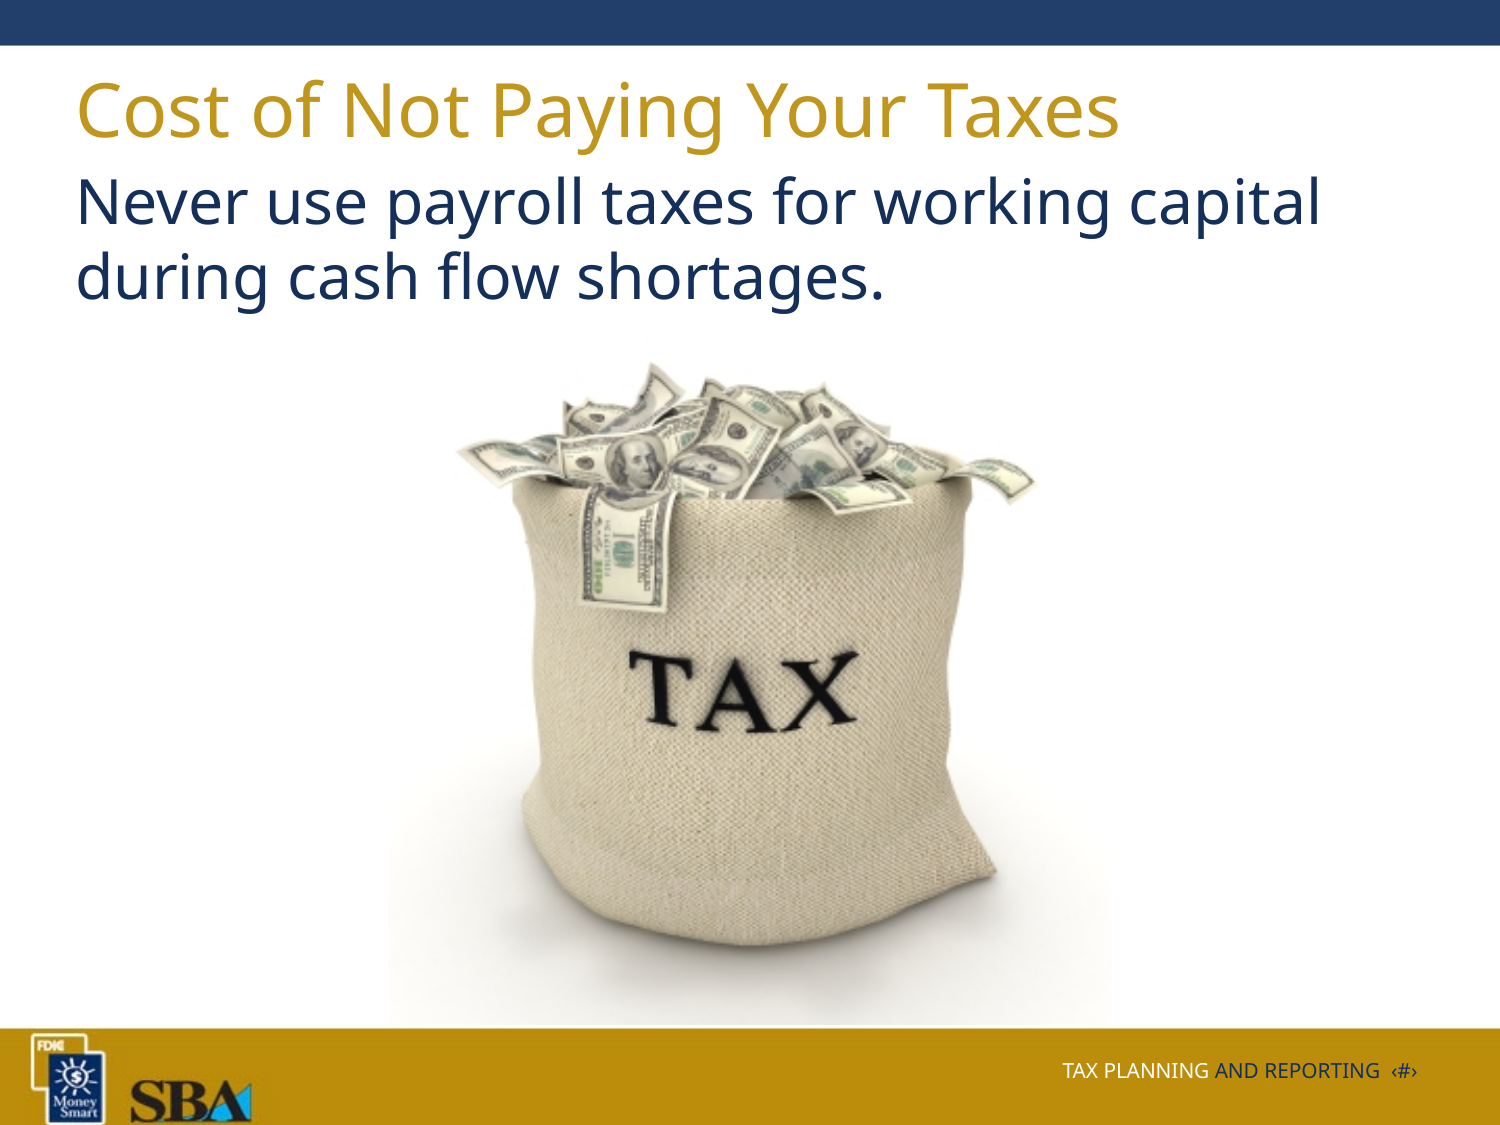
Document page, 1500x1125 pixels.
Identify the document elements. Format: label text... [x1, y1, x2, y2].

title Cost of Not Paying Your Taxes [74, 61, 1426, 161]
list Never use payroll taxes for working capital during cash flow shortages. [74, 161, 1451, 863]
picture [0, 0, 1500, 1125]
